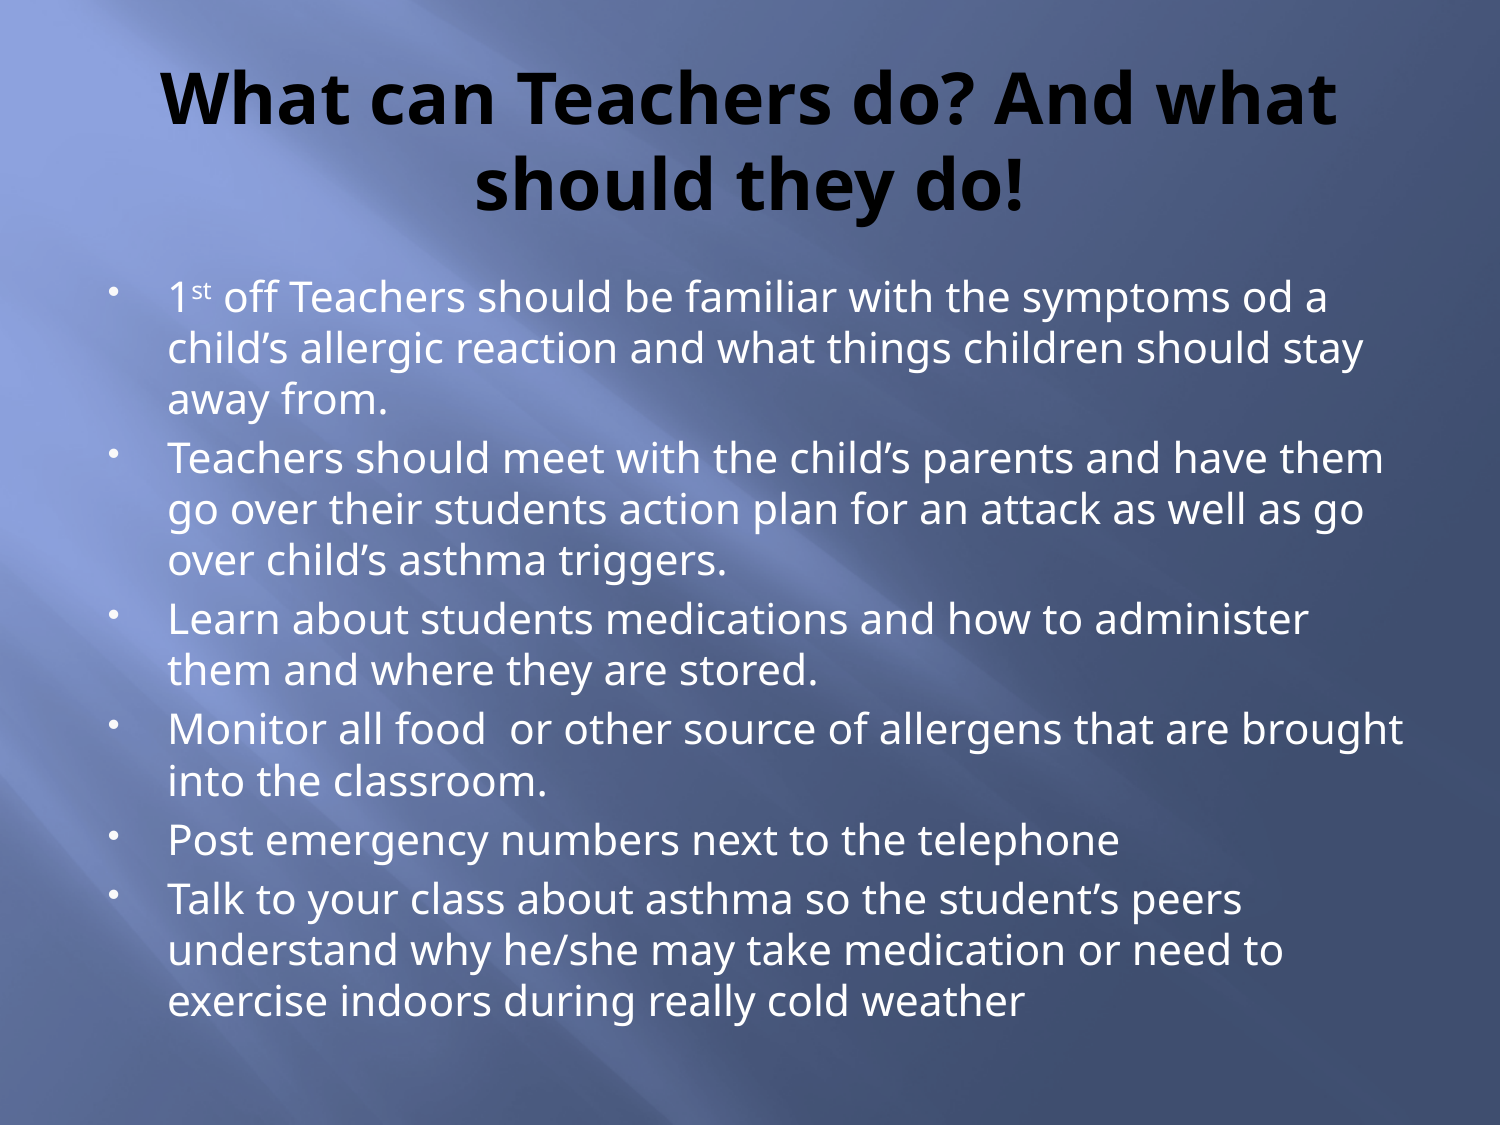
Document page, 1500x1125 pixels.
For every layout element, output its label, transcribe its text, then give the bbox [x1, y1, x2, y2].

title What can Teachers do? And what should they do! [75, 45, 1425, 233]
list 1st off Teachers should be familiar with the symptoms od a child’s allergic reaction and what things children should stay away from. Teachers should meet with the child’s parents and have them go over their students action plan for an attack as well as go over child’s asthma triggers. Learn about students medications and how to administer them and where they are stored. Monitor all food or other source of allergens that are brought into the classroom. Post emergency numbers next to the telephone Talk to your class about asthma so the student’s peers understand why he/she may take medication or need to exercise indoors during really cold weather [75, 262, 1425, 1035]
